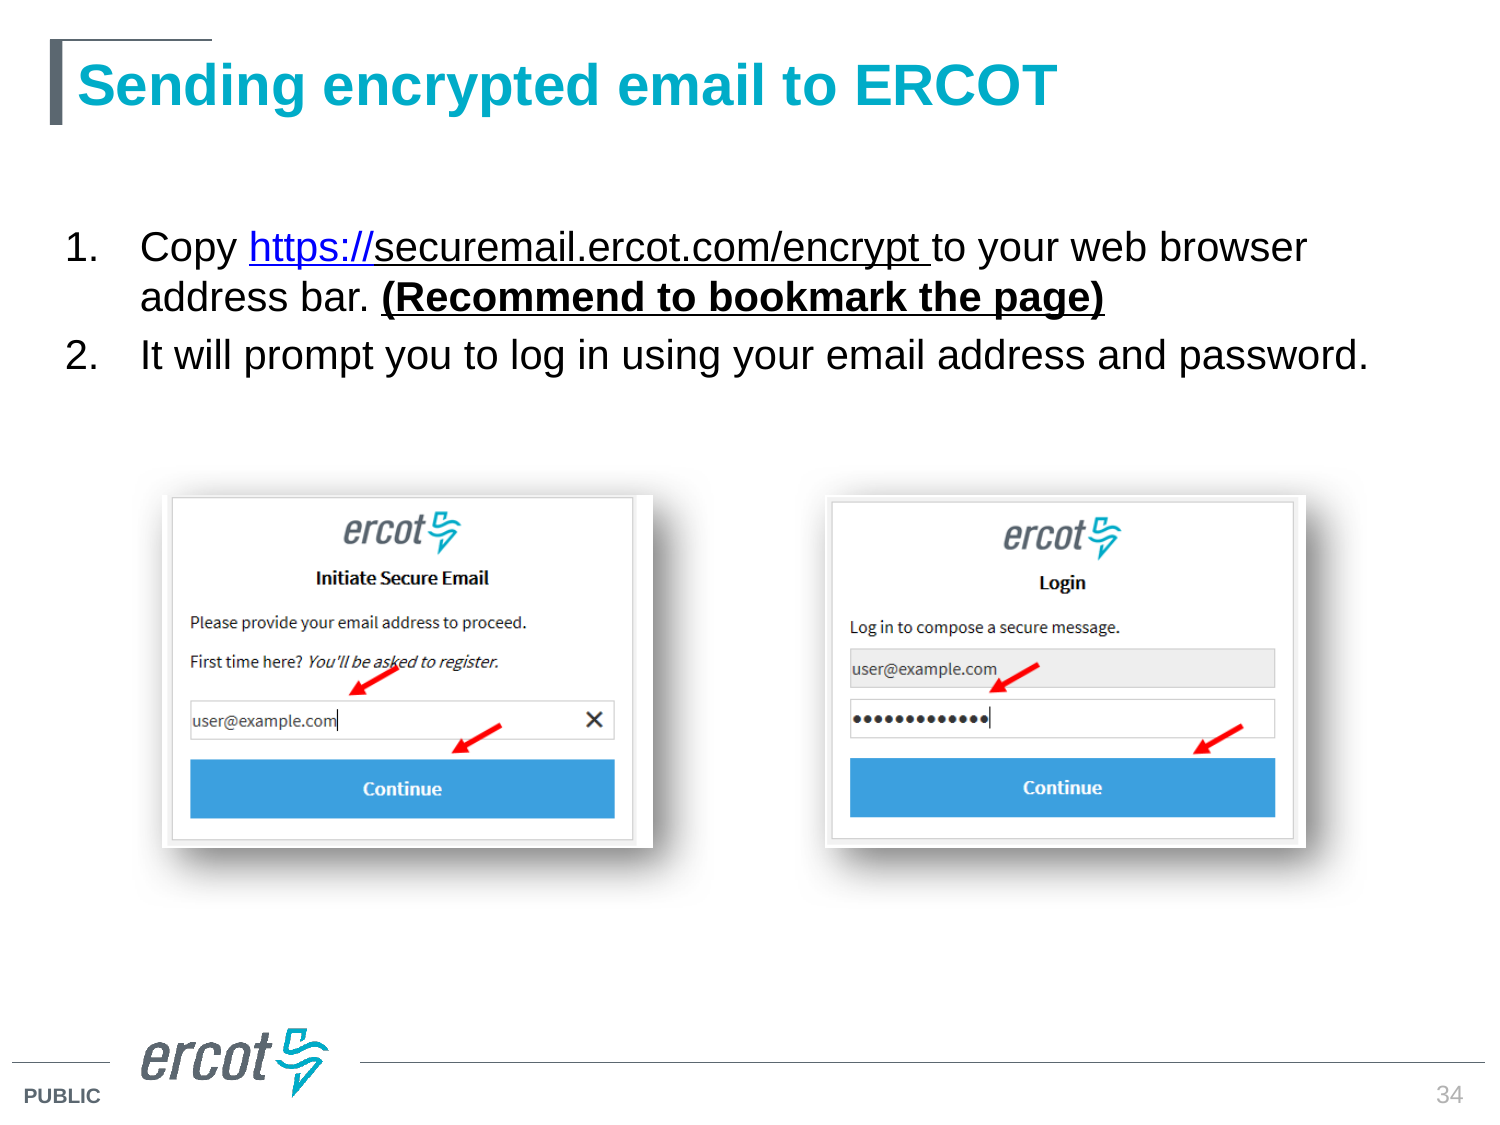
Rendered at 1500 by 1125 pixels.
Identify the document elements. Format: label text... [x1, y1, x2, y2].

slide_number 34 [1412, 1076, 1488, 1112]
picture [162, 494, 653, 848]
title Sending encrypted email to ERCOT [62, 39, 1450, 212]
picture [137, 1024, 332, 1100]
list Copy https://securemail.ercot.com/encrypt to your web browser address bar. (Recommend to bookmark the page) It will prompt you to log in using your email address and password. [50, 212, 1450, 972]
picture [824, 494, 1306, 848]
